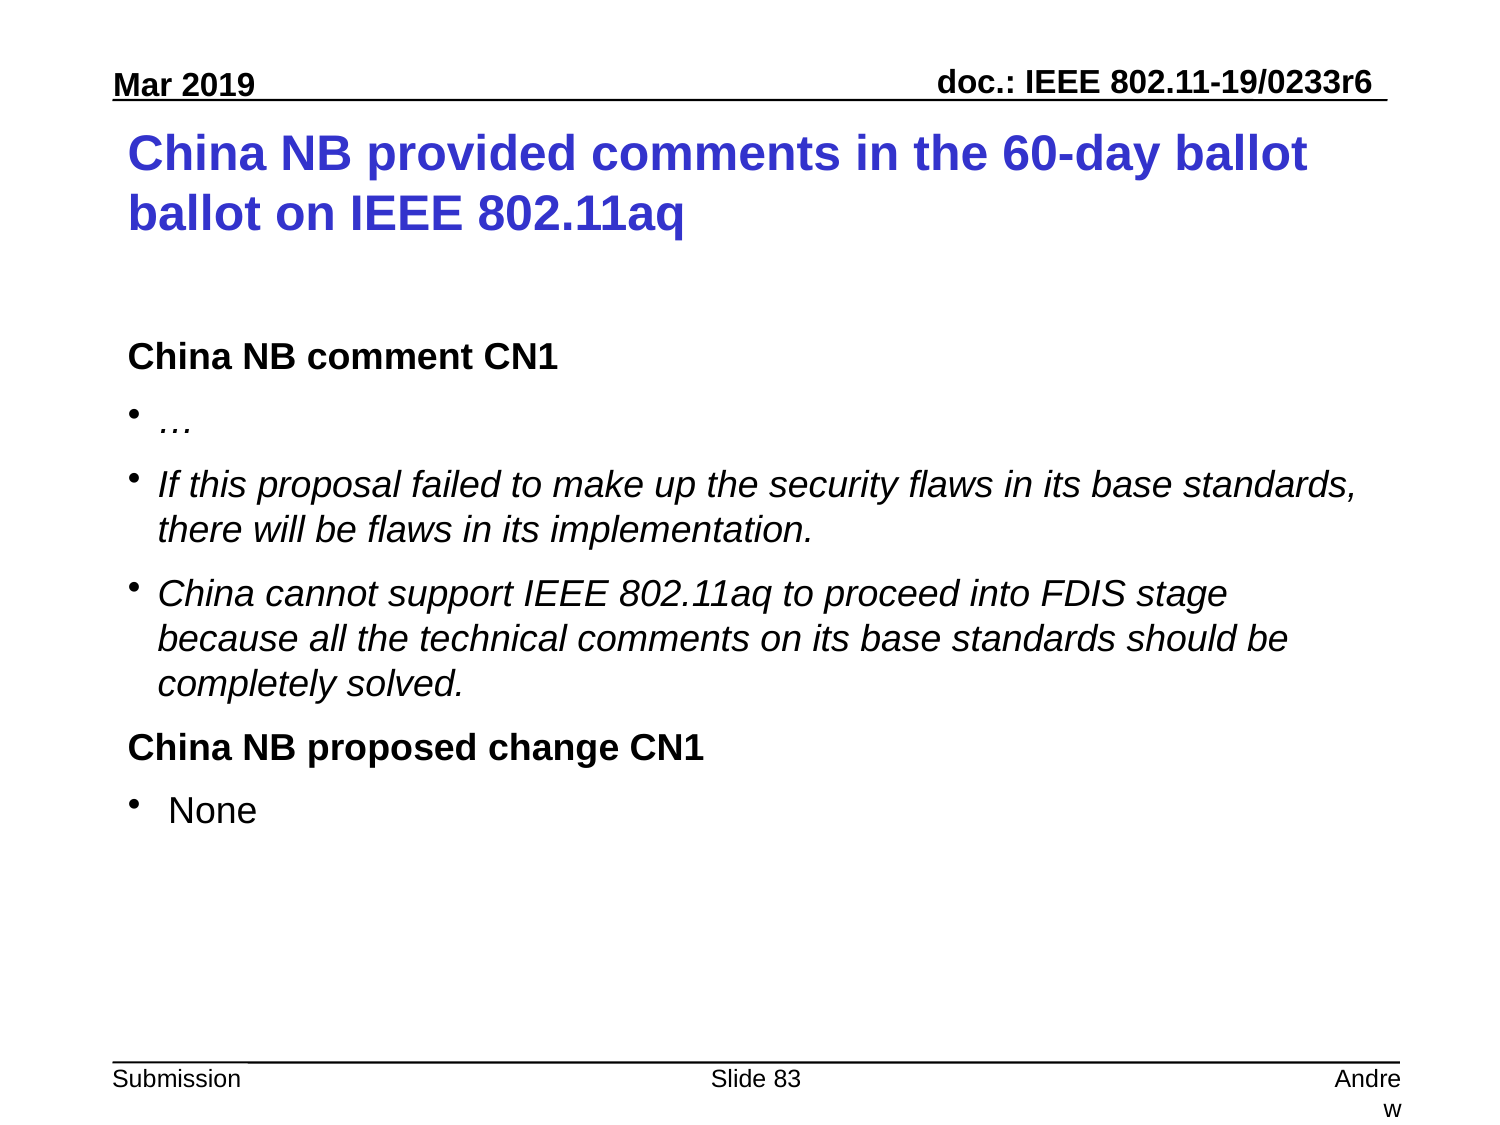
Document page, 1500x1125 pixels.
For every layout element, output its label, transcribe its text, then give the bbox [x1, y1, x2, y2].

list China NB comment CN1 … If this proposal failed to make up the security flaws in its base standards, there will be flaws in its implementation. China cannot support IEEE 802.11aq to proceed into FDIS stage because all the technical comments on its base standards should be completely solved. China NB proposed change CN1 None [112, 324, 1388, 1000]
footer Andrew Myles, Cisco [1320, 1061, 1402, 1093]
title China NB provided comments in the 60-day ballot ballot on IEEE 802.11aq [112, 112, 1388, 288]
slide_number Slide 83 [709, 1061, 803, 1093]
